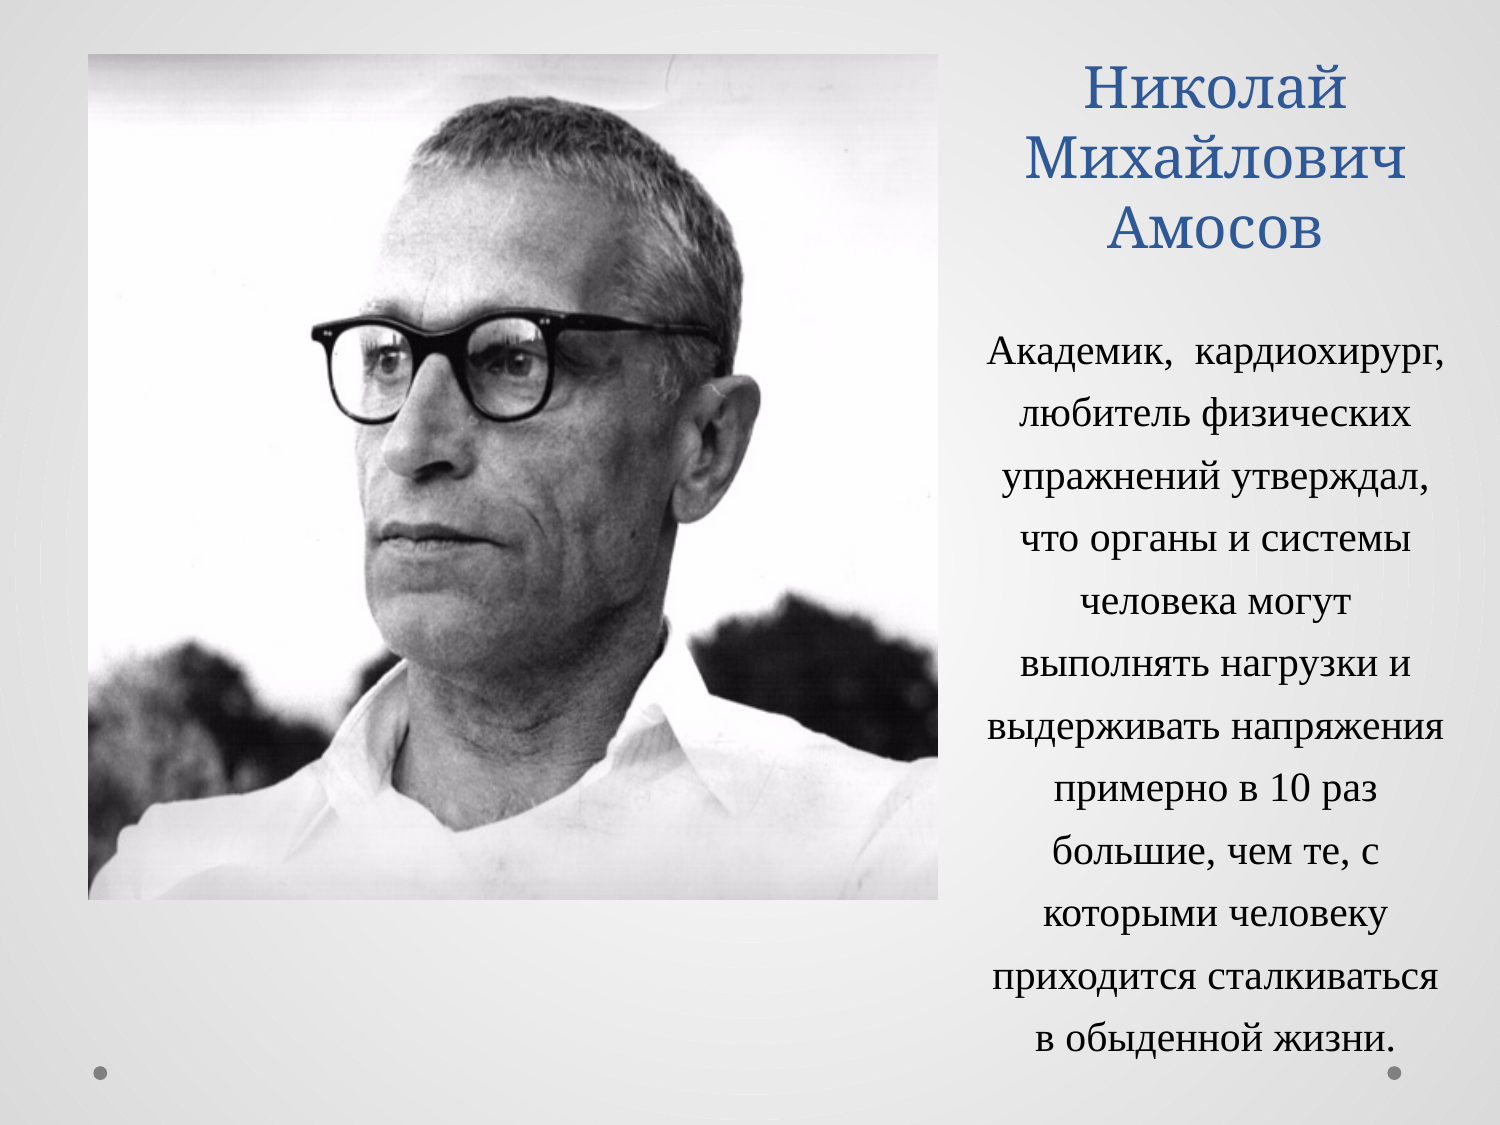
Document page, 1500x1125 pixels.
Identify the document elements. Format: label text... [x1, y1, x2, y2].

title Николай Михайлович Амосов [969, 43, 1463, 268]
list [88, 54, 938, 900]
list Академик, кардиохирург, любитель физических упражнений утверждал, что органы и системы человека могут выполнять нагрузки и выдерживать напряжения примерно в 10 раз большие, чем те, с которыми человеку приходится сталкиваться в обыденной жизни. [969, 302, 1463, 1005]
